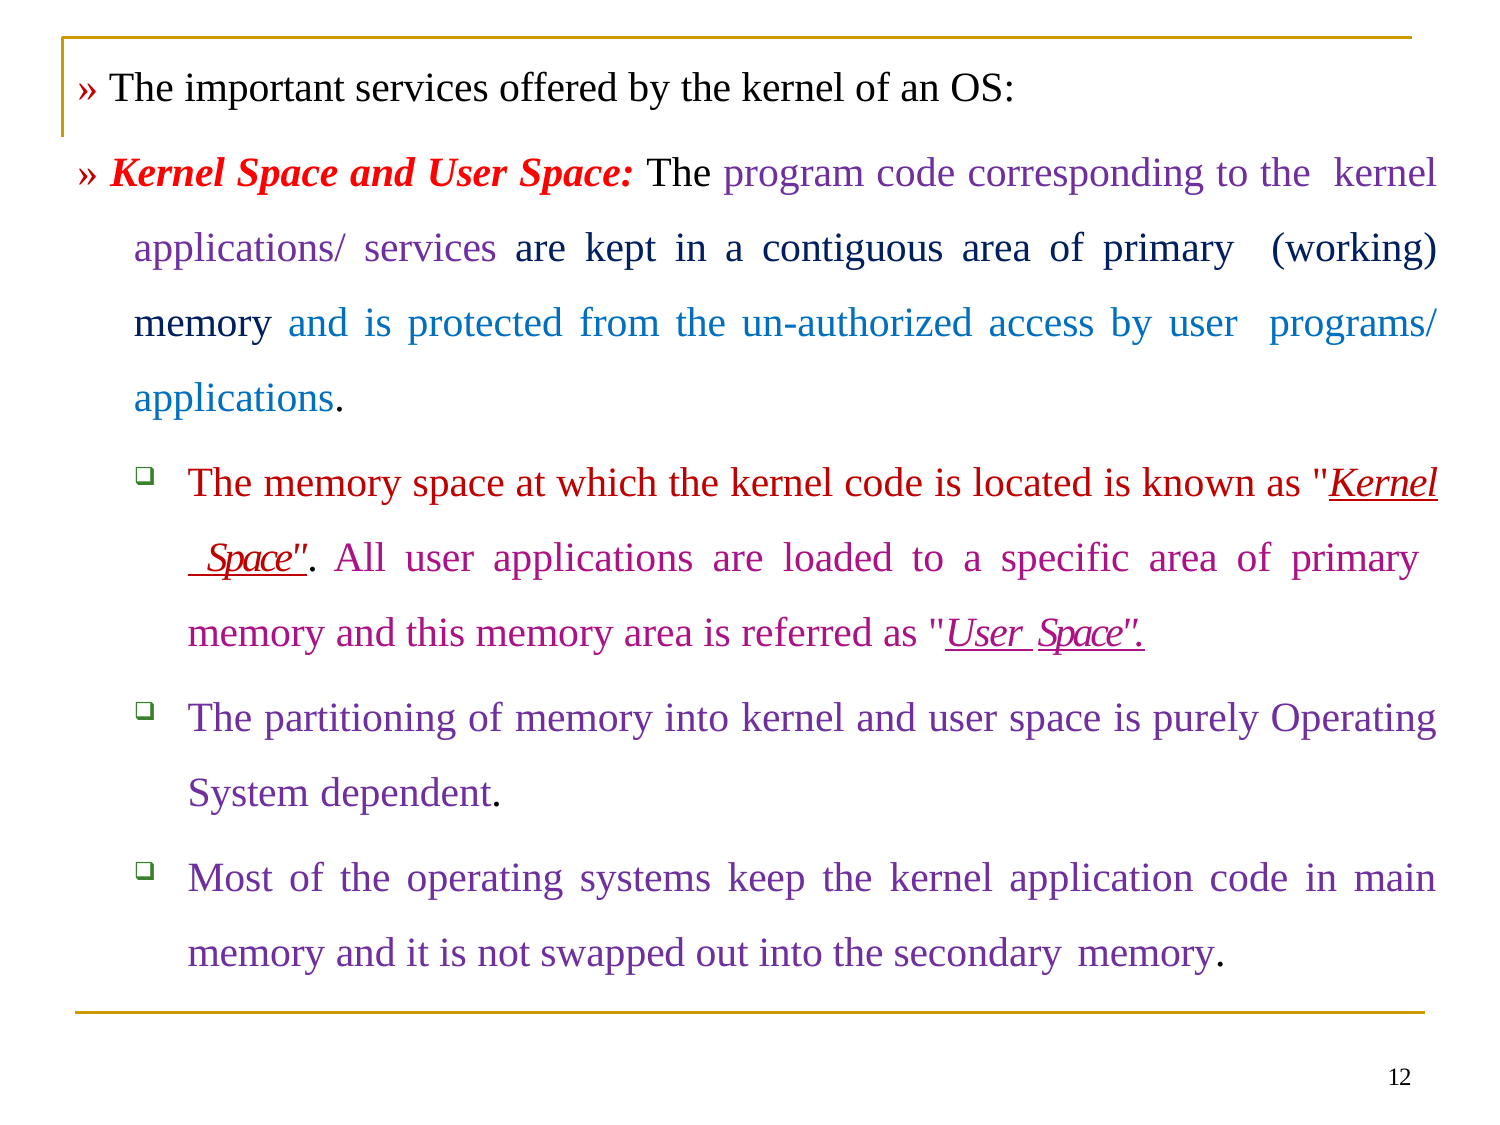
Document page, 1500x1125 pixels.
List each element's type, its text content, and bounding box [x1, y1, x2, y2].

text_box » The important services offered by the kernel of an OS: » Kernel Space and User Space: The program code corresponding to the kernel applications/ services are kept in a contiguous area of primary (working) memory and is protected from the un-authorized access by user programs/ applications. The memory space at which the kernel code is located is known as "Kernel Space". All user applications are loaded to a specific area of primary memory and this memory area is referred as "User Space". The partitioning of memory into kernel and user space is purely Operating System dependent. Most of the operating systems keep the kernel application code in main memory and it is not swapped out into the secondary memory. [75, 57, 1439, 976]
text_box 12 [1381, 1061, 1417, 1091]
